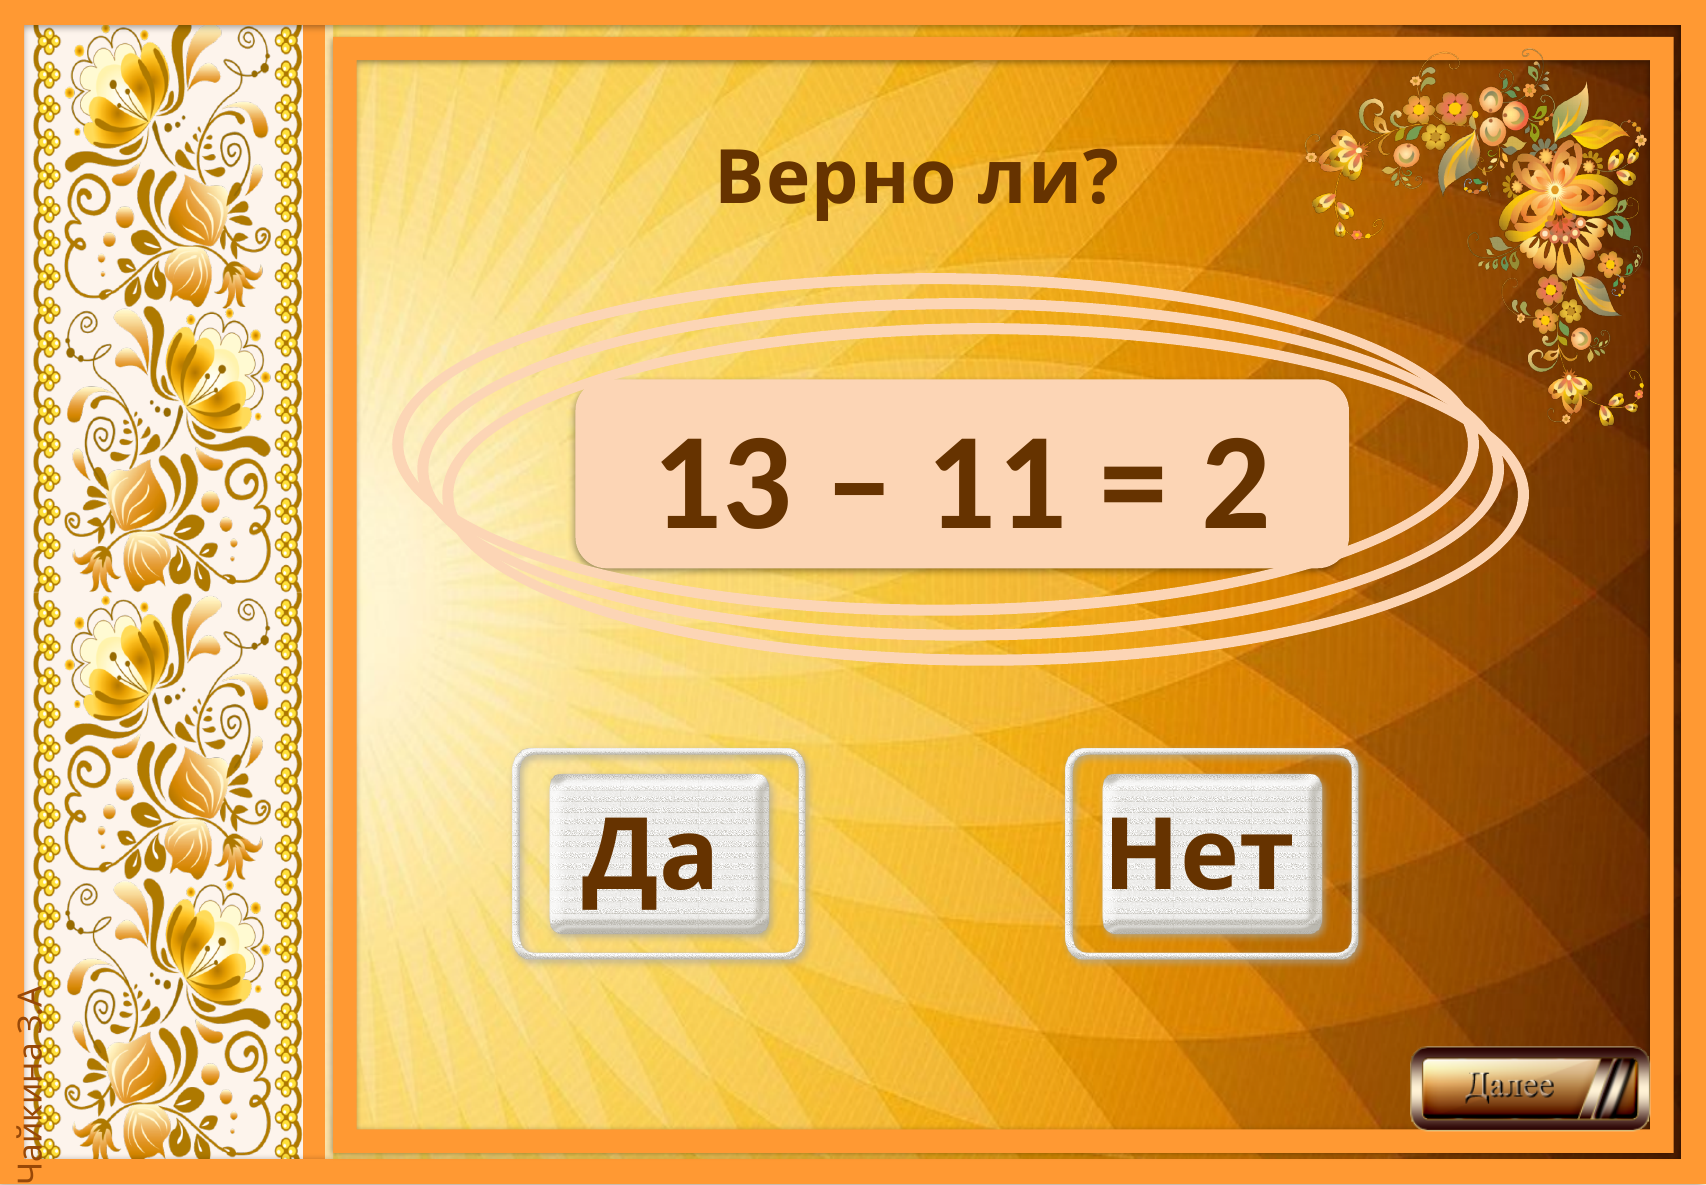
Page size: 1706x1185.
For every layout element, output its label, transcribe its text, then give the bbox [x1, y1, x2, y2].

text_box [467, 439, 1507, 643]
picture [325, 25, 1681, 1159]
picture [25, 1149, 32, 1159]
text_box Верно ли? [392, 119, 1444, 317]
text_box [390, 271, 1466, 509]
picture [25, 25, 303, 1159]
picture [32, 1048, 39, 1056]
picture [25, 993, 31, 1000]
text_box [1054, 733, 1373, 976]
text_box 13 – 11 = 2 [574, 378, 1350, 570]
picture [32, 1149, 39, 1157]
picture [25, 1091, 38, 1099]
text_box [415, 296, 1491, 534]
text_box [460, 426, 1482, 618]
picture [25, 1130, 38, 1138]
picture [25, 1068, 31, 1077]
text_box [440, 321, 1532, 668]
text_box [501, 733, 820, 976]
